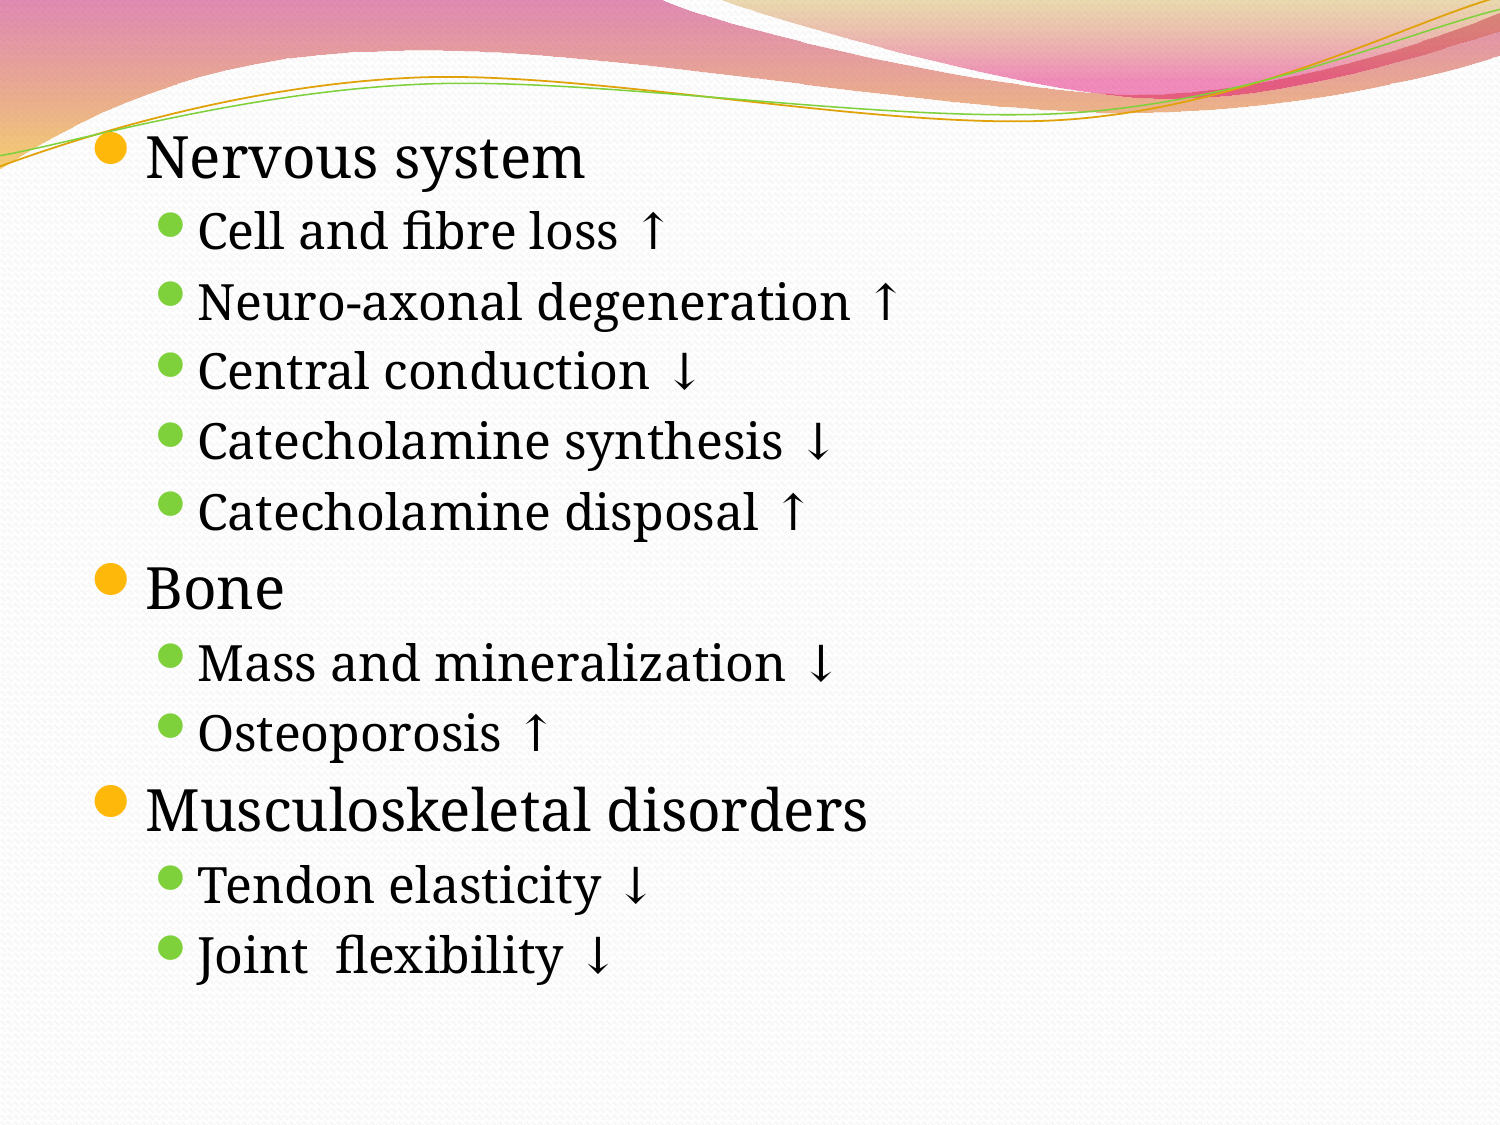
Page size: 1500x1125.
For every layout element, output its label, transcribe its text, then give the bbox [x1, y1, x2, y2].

list Nervous system Cell and fibre loss ↑ Neuro-axonal degeneration ↑ Central conduction ↓ Catecholamine synthesis ↓ Catecholamine disposal ↑ Bone Mass and mineralization ↓ Osteoporosis ↑ Musculoskeletal disorders Tendon elasticity ↓ Joint flexibility ↓ [74, 112, 1426, 856]
